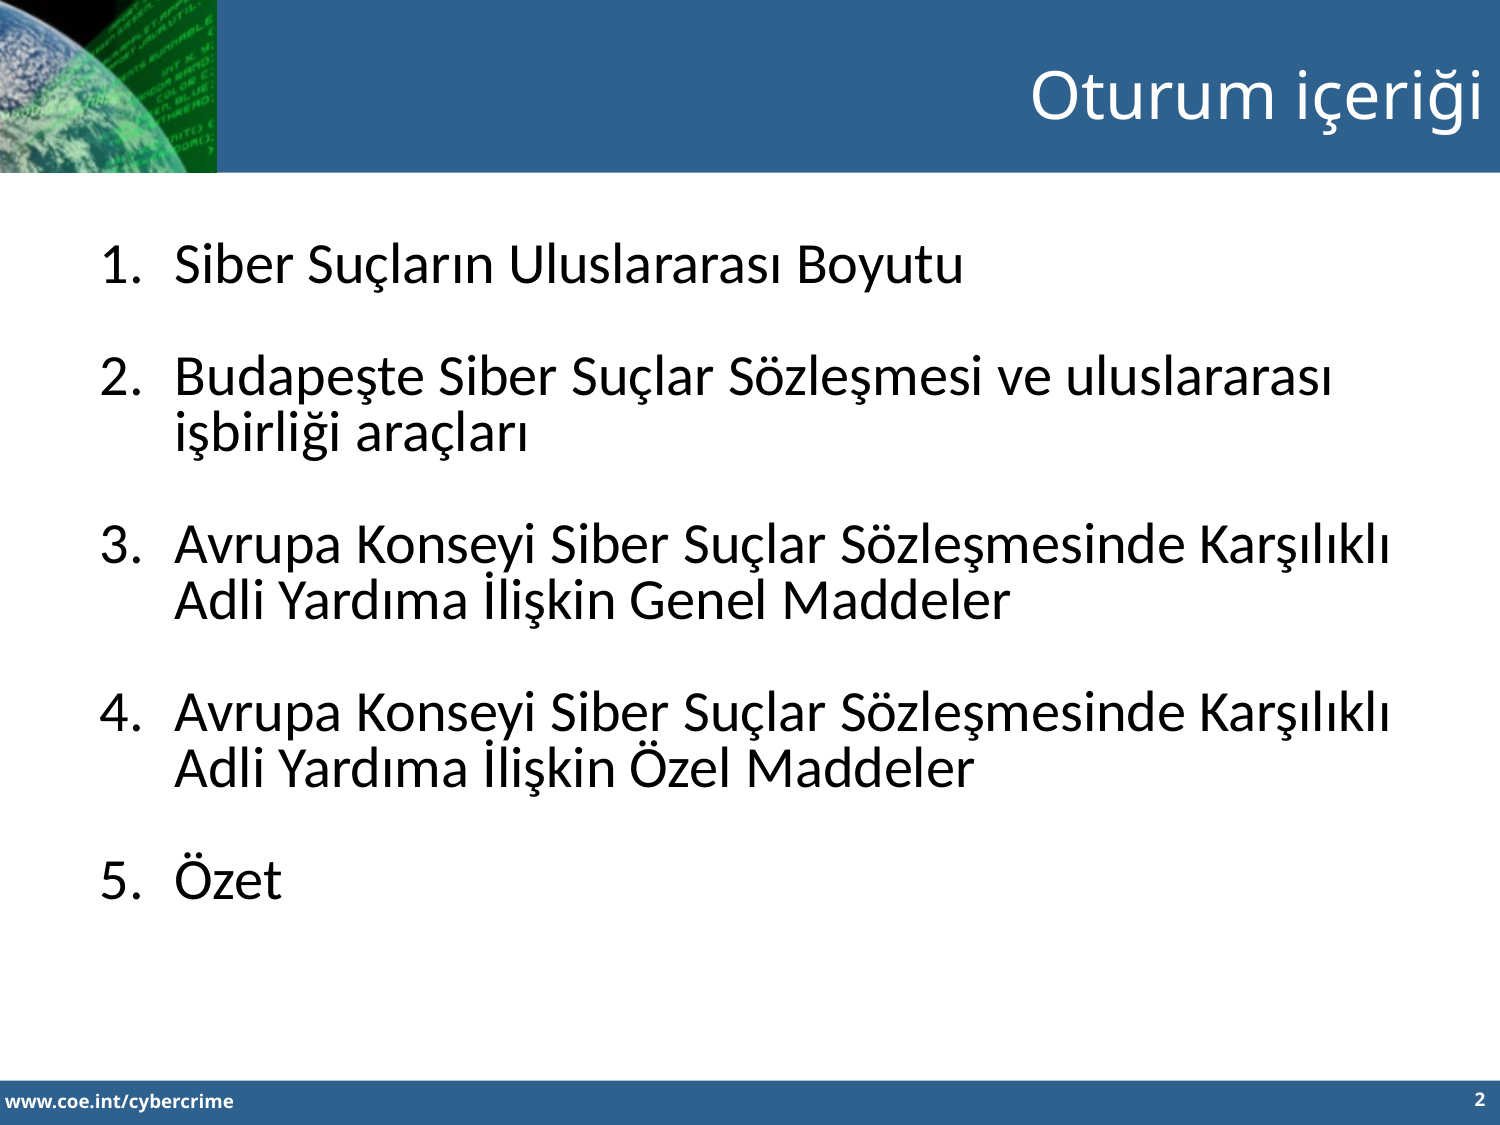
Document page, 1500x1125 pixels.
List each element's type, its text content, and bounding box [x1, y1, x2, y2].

text_box [729, 171, 1480, 267]
text_box Siber Suçların Uluslararası Boyutu Budapeşte Siber Suçlar Sözleşmesi ve uluslararası işbirliği araçları Avrupa Konseyi Siber Suçlar Sözleşmesinde Karşılıklı Adli Yardıma İlişkin Genel Maddeler Avrupa Konseyi Siber Suçlar Sözleşmesinde Karşılıklı Adli Yardıma İlişkin Özel Maddeler Özet [85, 231, 1458, 919]
text_box Oturum içeriği [230, 16, 1500, 170]
picture [0, 1, 217, 173]
slide_number 2 [1162, 1080, 1500, 1125]
